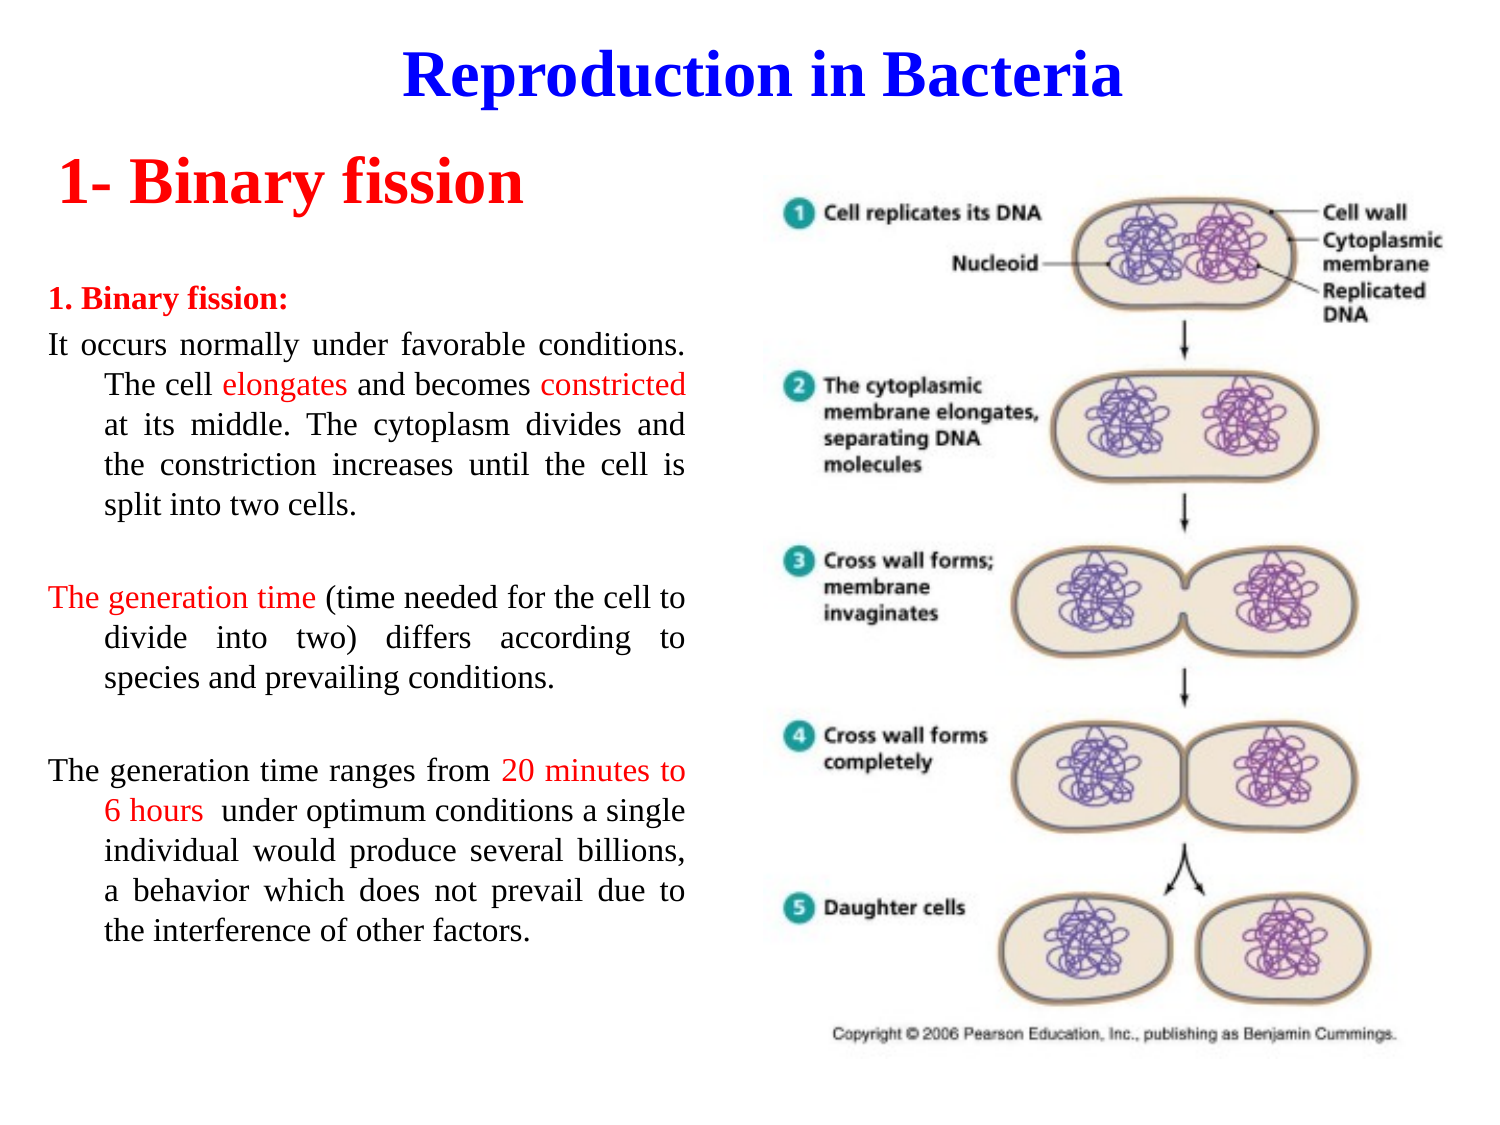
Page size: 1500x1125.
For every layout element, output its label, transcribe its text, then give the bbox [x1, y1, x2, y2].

picture [763, 175, 1464, 1059]
text_box 1- Binary fission [42, 139, 540, 226]
text_box Reproduction in Bacteria [387, 31, 1140, 118]
text_box 1. Binary fission: It occurs normally under favorable conditions. The cell elongates and becomes constricted at its middle. The cytoplasm divides and the constriction increases until the cell is split into two cells. The generation time (time needed for the cell to divide into two) differs according to species and prevailing conditions. The generation time ranges from 20 minutes to 6 hours under optimum conditions a single individual would produce several billions, a behavior which does not prevail due to the interference of other factors. [33, 268, 702, 1015]
